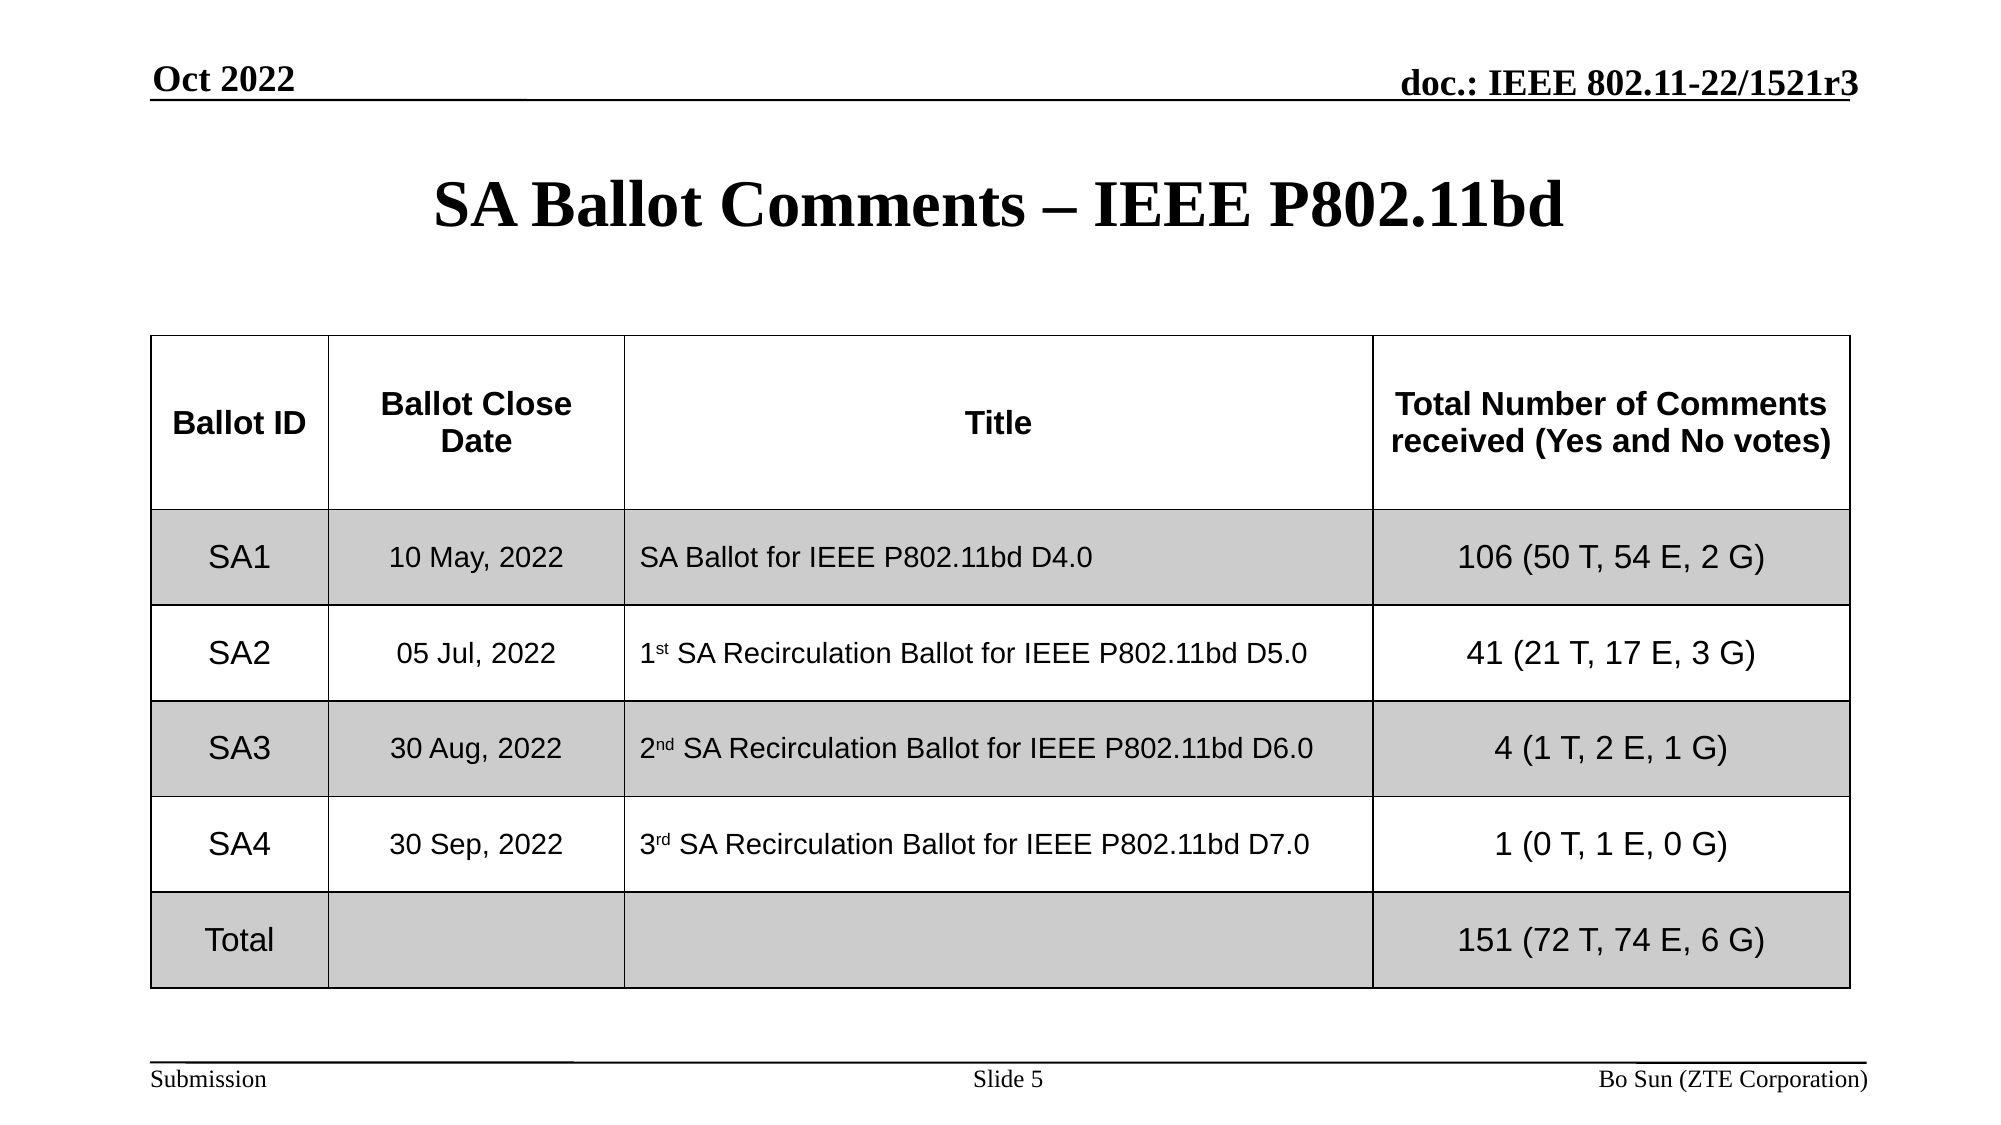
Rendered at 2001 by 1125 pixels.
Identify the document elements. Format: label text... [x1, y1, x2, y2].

table_cell 41 (21 T, 17 E, 3 G) [1374, 606, 1849, 700]
table_cell 3rd SA Recirculation Ballot for IEEE P802.11bd D7.0 [625, 797, 1372, 891]
table_cell Total [152, 893, 328, 987]
table_cell SA2 [152, 606, 328, 700]
table_cell 1st SA Recirculation Ballot for IEEE P802.11bd D5.0 [625, 606, 1372, 700]
table_cell 2nd SA Recirculation Ballot for IEEE P802.11bd D6.0 [625, 702, 1372, 796]
table_cell SA1 [152, 510, 328, 604]
table_cell 10 May, 2022 [329, 510, 624, 604]
table_cell 05 Jul, 2022 [329, 606, 624, 700]
title SA Ballot Comments – IEEE P802.11bd [149, 112, 1850, 288]
table_cell 30 Aug, 2022 [329, 702, 624, 796]
table_cell 151 (72 T, 74 E, 6 G) [1374, 893, 1849, 987]
table_header Total Number of Comments received (Yes and No votes) [1374, 336, 1849, 509]
table_cell [329, 893, 624, 987]
footer Bo Sun (ZTE Corporation) [1171, 1061, 1869, 1093]
table_cell [625, 893, 1372, 987]
table_cell 30 Sep, 2022 [329, 797, 624, 891]
table_header Ballot ID [152, 336, 328, 509]
table_cell SA4 [152, 797, 328, 891]
table_cell SA Ballot for IEEE P802.11bd D4.0 [625, 510, 1372, 604]
table_cell SA3 [152, 702, 328, 796]
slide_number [152, 54, 563, 100]
table_header Ballot Close Date [329, 336, 624, 509]
table_header Title [625, 336, 1372, 509]
table_cell 1 (0 T, 1 E, 0 G) [1374, 797, 1849, 891]
table_cell 4 (1 T, 2 E, 1 G) [1374, 702, 1849, 796]
table_cell 106 (50 T, 54 E, 2 G) [1374, 510, 1849, 604]
slide_number Slide 5 [950, 1061, 1067, 1123]
